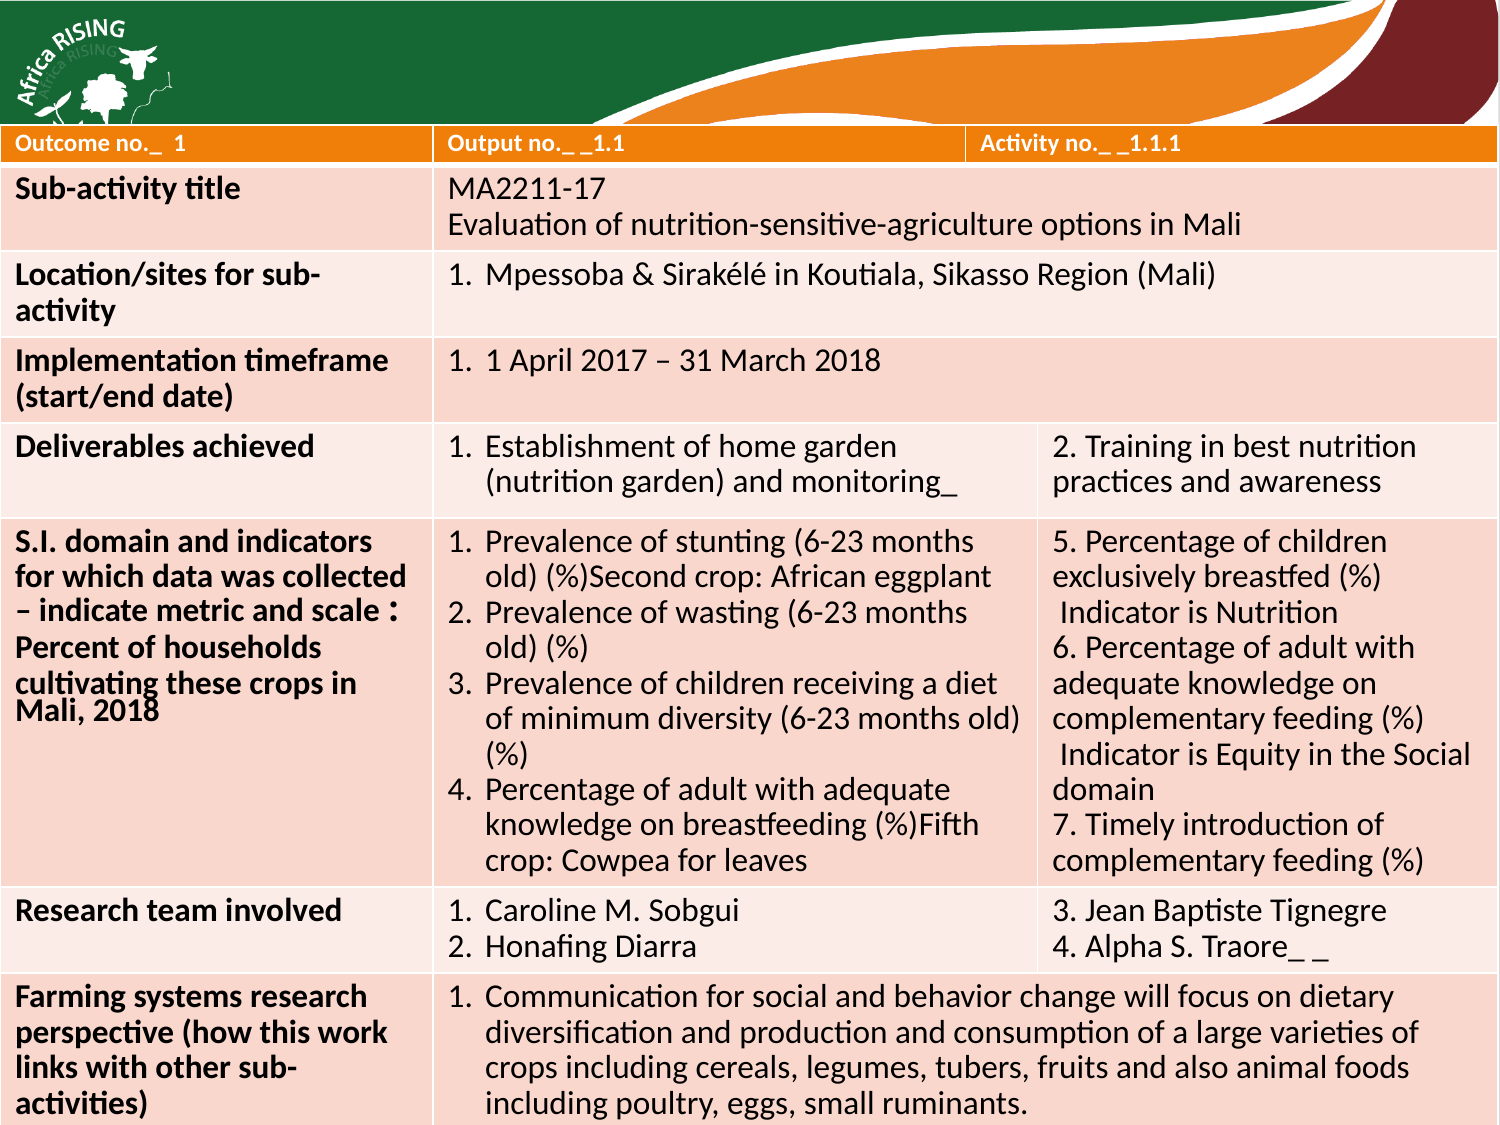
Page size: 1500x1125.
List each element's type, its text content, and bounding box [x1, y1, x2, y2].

table_cell 1 April 2017 – 31 March 2018 [434, 338, 1497, 422]
table_header Outcome no._ 1 [1, 126, 432, 162]
table_cell Establishment of home garden (nutrition garden) and monitoring_ [434, 424, 1037, 517]
table_header Output no._ _1.1 [434, 126, 965, 162]
table_cell Implementation timeframe (start/end date) [1, 338, 432, 422]
table_cell MA2211-17 Evaluation of nutrition-sensitive-agriculture options in Mali [434, 168, 1497, 250]
table_header Activity no._ _1.1.1 [966, 126, 1497, 162]
table_cell S.I. domain and indicators for which data was collected – indicate metric and scale : Percent of households cultivating these crops in Mali, 2018 [1, 519, 432, 886]
table_cell Communication for social and behavior change will focus on dietary diversification and production and consumption of a large varieties of crops including cereals, legumes, tubers, fruits and also animal foods including poultry, eggs, small ruminants. [434, 974, 1497, 1125]
table_cell Sub-activity title [1, 168, 432, 250]
table_cell 5. Percentage of children exclusively breastfed (%) Indicator is Nutrition 6. Percentage of adult with adequate knowledge on complementary feeding (%) Indicator is Equity in the Social domain 7. Timely introduction of complementary feeding (%) [1038, 519, 1497, 886]
picture [0, 0, 1499, 124]
table_cell Mpessoba & Sirakélé in Koutiala, Sikasso Region (Mali) [434, 252, 1497, 336]
table_cell Caroline M. Sobgui Honafing Diarra [434, 888, 1037, 972]
table_cell 3. Jean Baptiste Tignegre 4. Alpha S. Traore_ _ [1038, 888, 1497, 972]
table_cell Location/sites for sub-activity [1, 252, 432, 336]
table_cell Farming systems research perspective (how this work links with other sub-activities) [1, 974, 432, 1125]
table_cell Prevalence of stunting (6-23 months old) (%)Second crop: African eggplant Prevalence of wasting (6-23 months old) (%) Prevalence of children receiving a diet of minimum diversity (6-23 months old) (%) Percentage of adult with adequate knowledge on breastfeeding (%)Fifth crop: Cowpea for leaves [434, 519, 1037, 886]
table_cell Deliverables achieved [1, 424, 432, 517]
table_cell 2. Training in best nutrition practices and awareness [1038, 424, 1497, 517]
table_cell Research team involved [1, 888, 432, 972]
